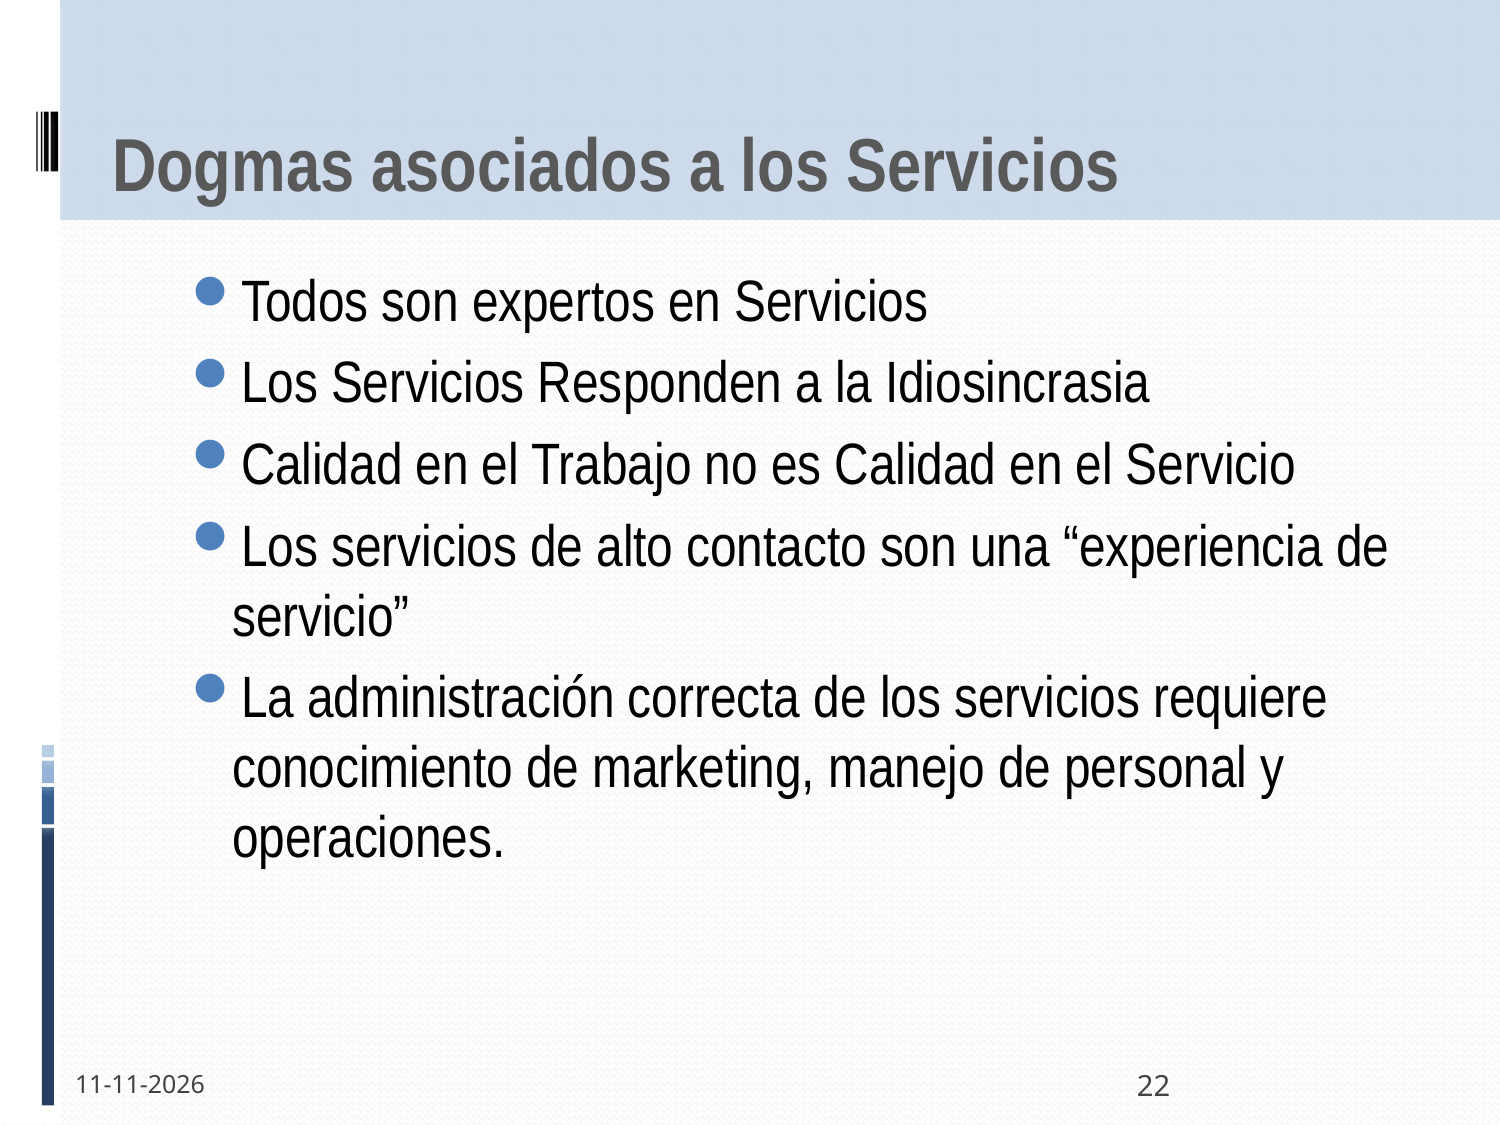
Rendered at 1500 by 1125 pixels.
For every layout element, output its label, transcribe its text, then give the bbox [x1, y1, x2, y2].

list Todos son expertos en Servicios Los Servicios Responden a la Idiosincrasia Calidad en el Trabajo no es Calidad en el Servicio Los servicios de alto contacto son una “experiencia de servicio” La administración correcta de los servicios requiere conocimiento de marketing, manejo de personal y operaciones. [111, 255, 1436, 1038]
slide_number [75, 1042, 243, 1103]
title Dogmas asociados a los Servicios [111, 18, 1436, 207]
slide_number 22 [1045, 1046, 1171, 1107]
